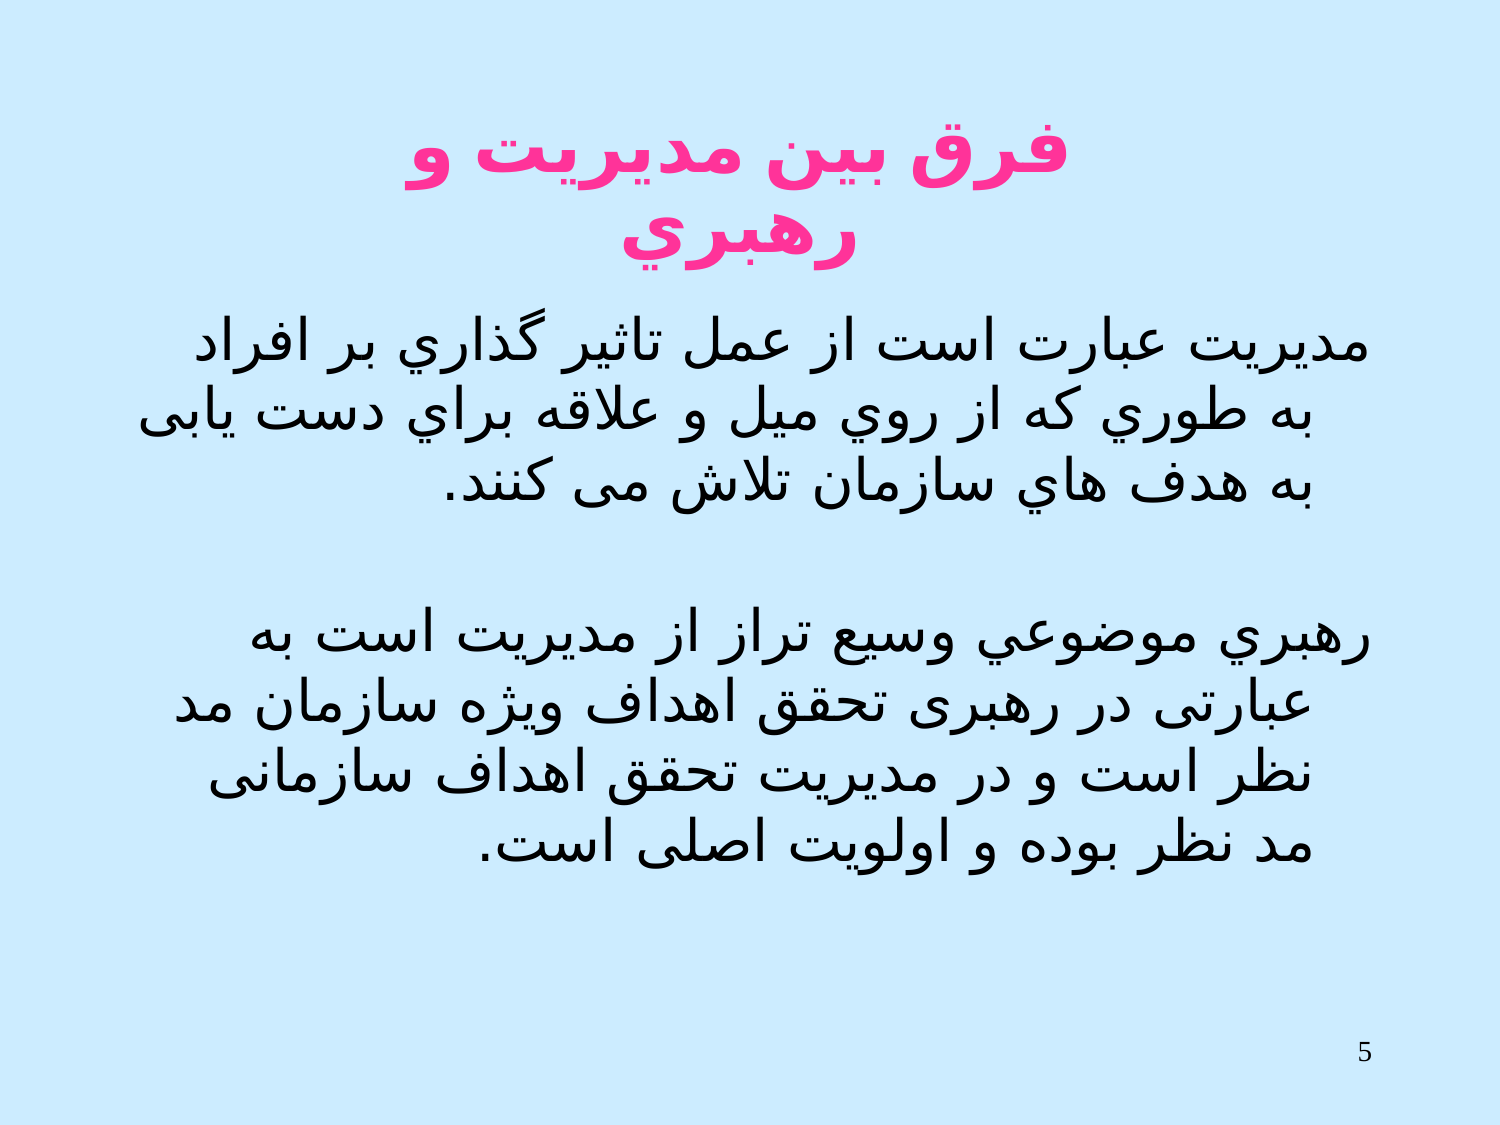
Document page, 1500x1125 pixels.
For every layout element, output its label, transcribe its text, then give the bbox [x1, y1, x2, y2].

text_box فرق بين مديريت و رهبري [374, 99, 1106, 277]
list مديريت عبارت است از عمل تاثير گذاري بر افراد به طوري كه از روي ميل و علاقه براي دست یابی به هدف هاي سازمان تلاش می كنند. رهبري موضوعي وسيع تراز از مديريت است به عبارتی در رهبری تحقق اهداف ویژه سازمان مد نظر است و در مدیریت تحقق اهداف سازمانی مد نظر بوده و اولویت اصلی است. [112, 212, 1388, 985]
slide_number 5 [1074, 1024, 1388, 1101]
